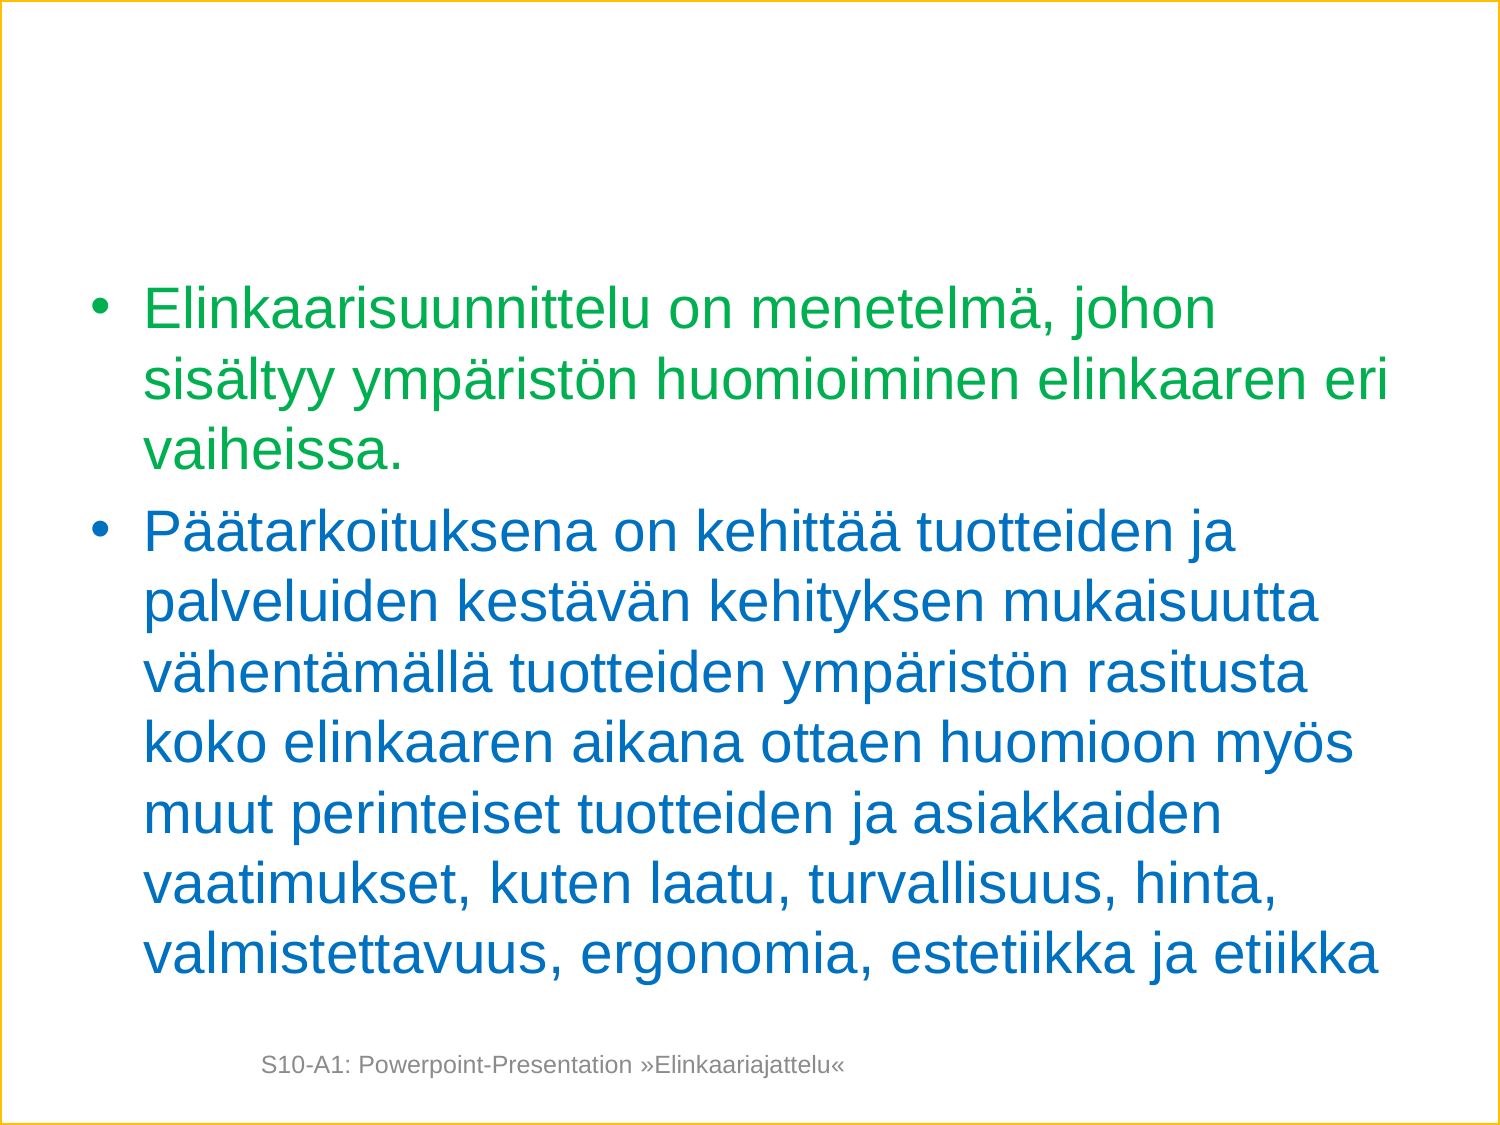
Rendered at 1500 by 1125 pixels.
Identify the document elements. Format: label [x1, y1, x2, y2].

text_box [0, 0, 1500, 1125]
